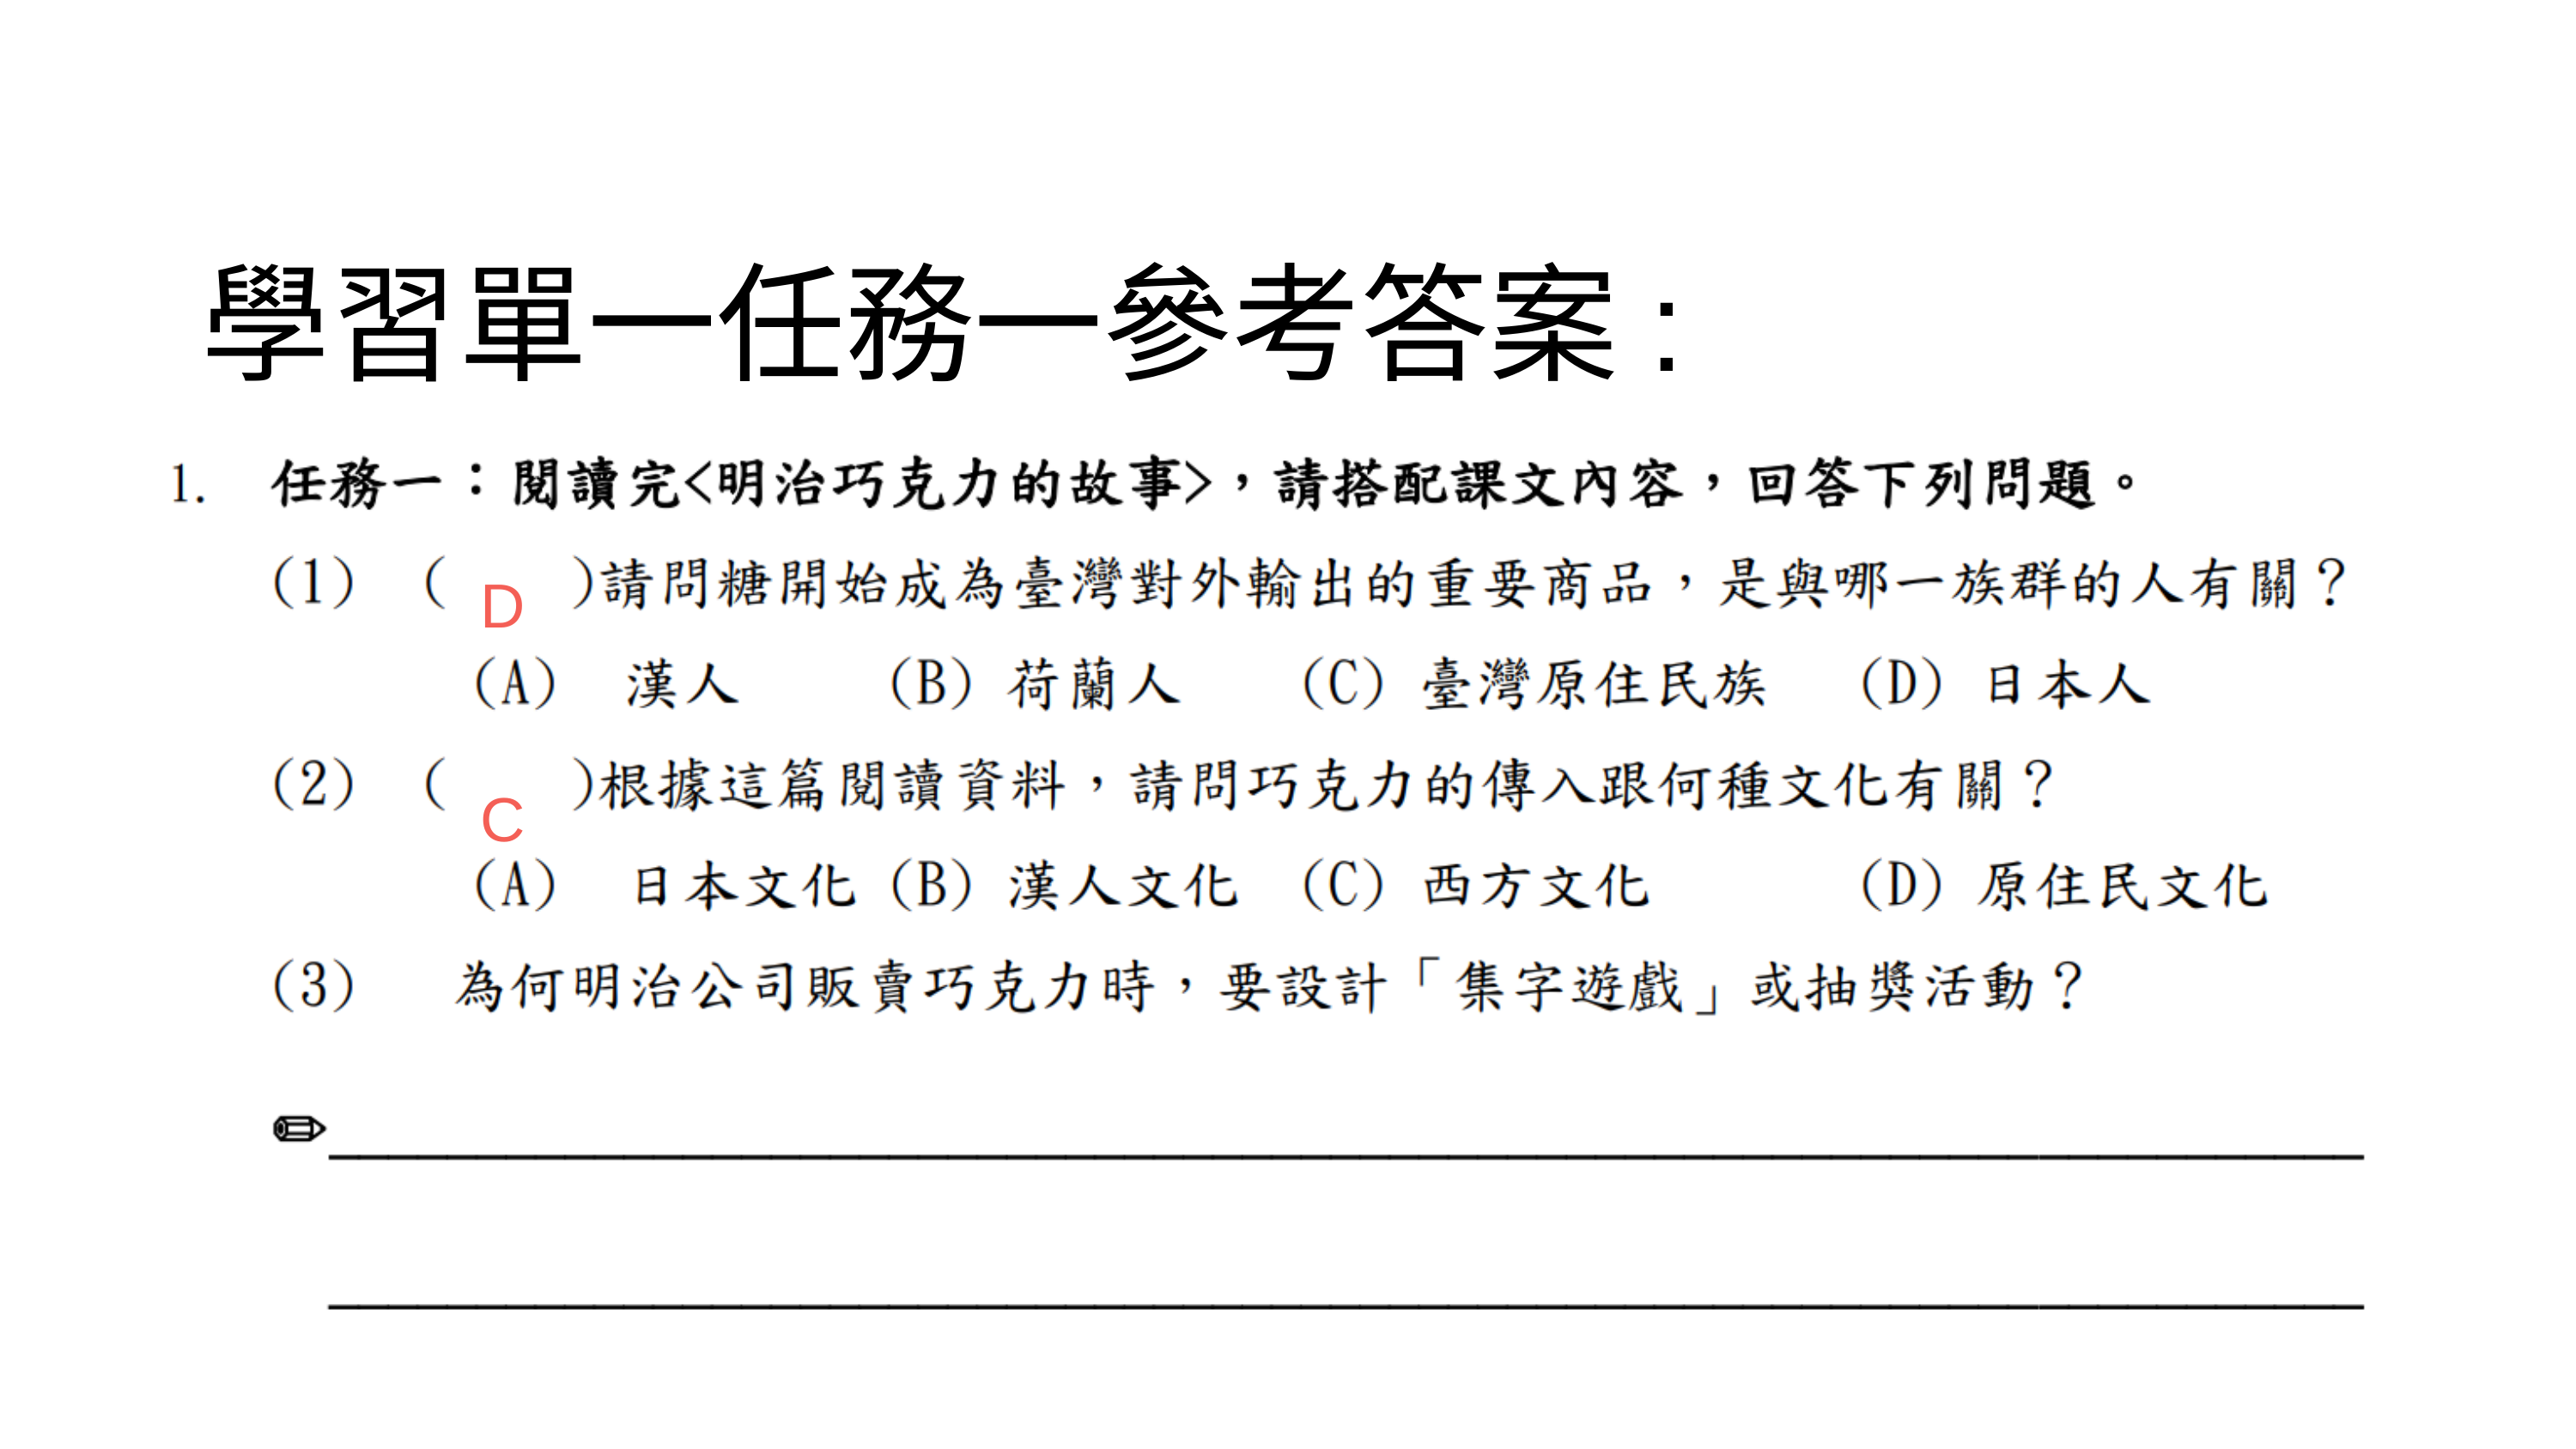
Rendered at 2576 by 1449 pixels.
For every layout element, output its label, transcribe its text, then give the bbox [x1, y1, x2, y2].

text_box D [42, 536, 963, 640]
text_box C [42, 749, 963, 854]
text_box 學習單一任務一參考答案: [201, 180, 2375, 397]
text_box [144, 434, 2432, 1343]
